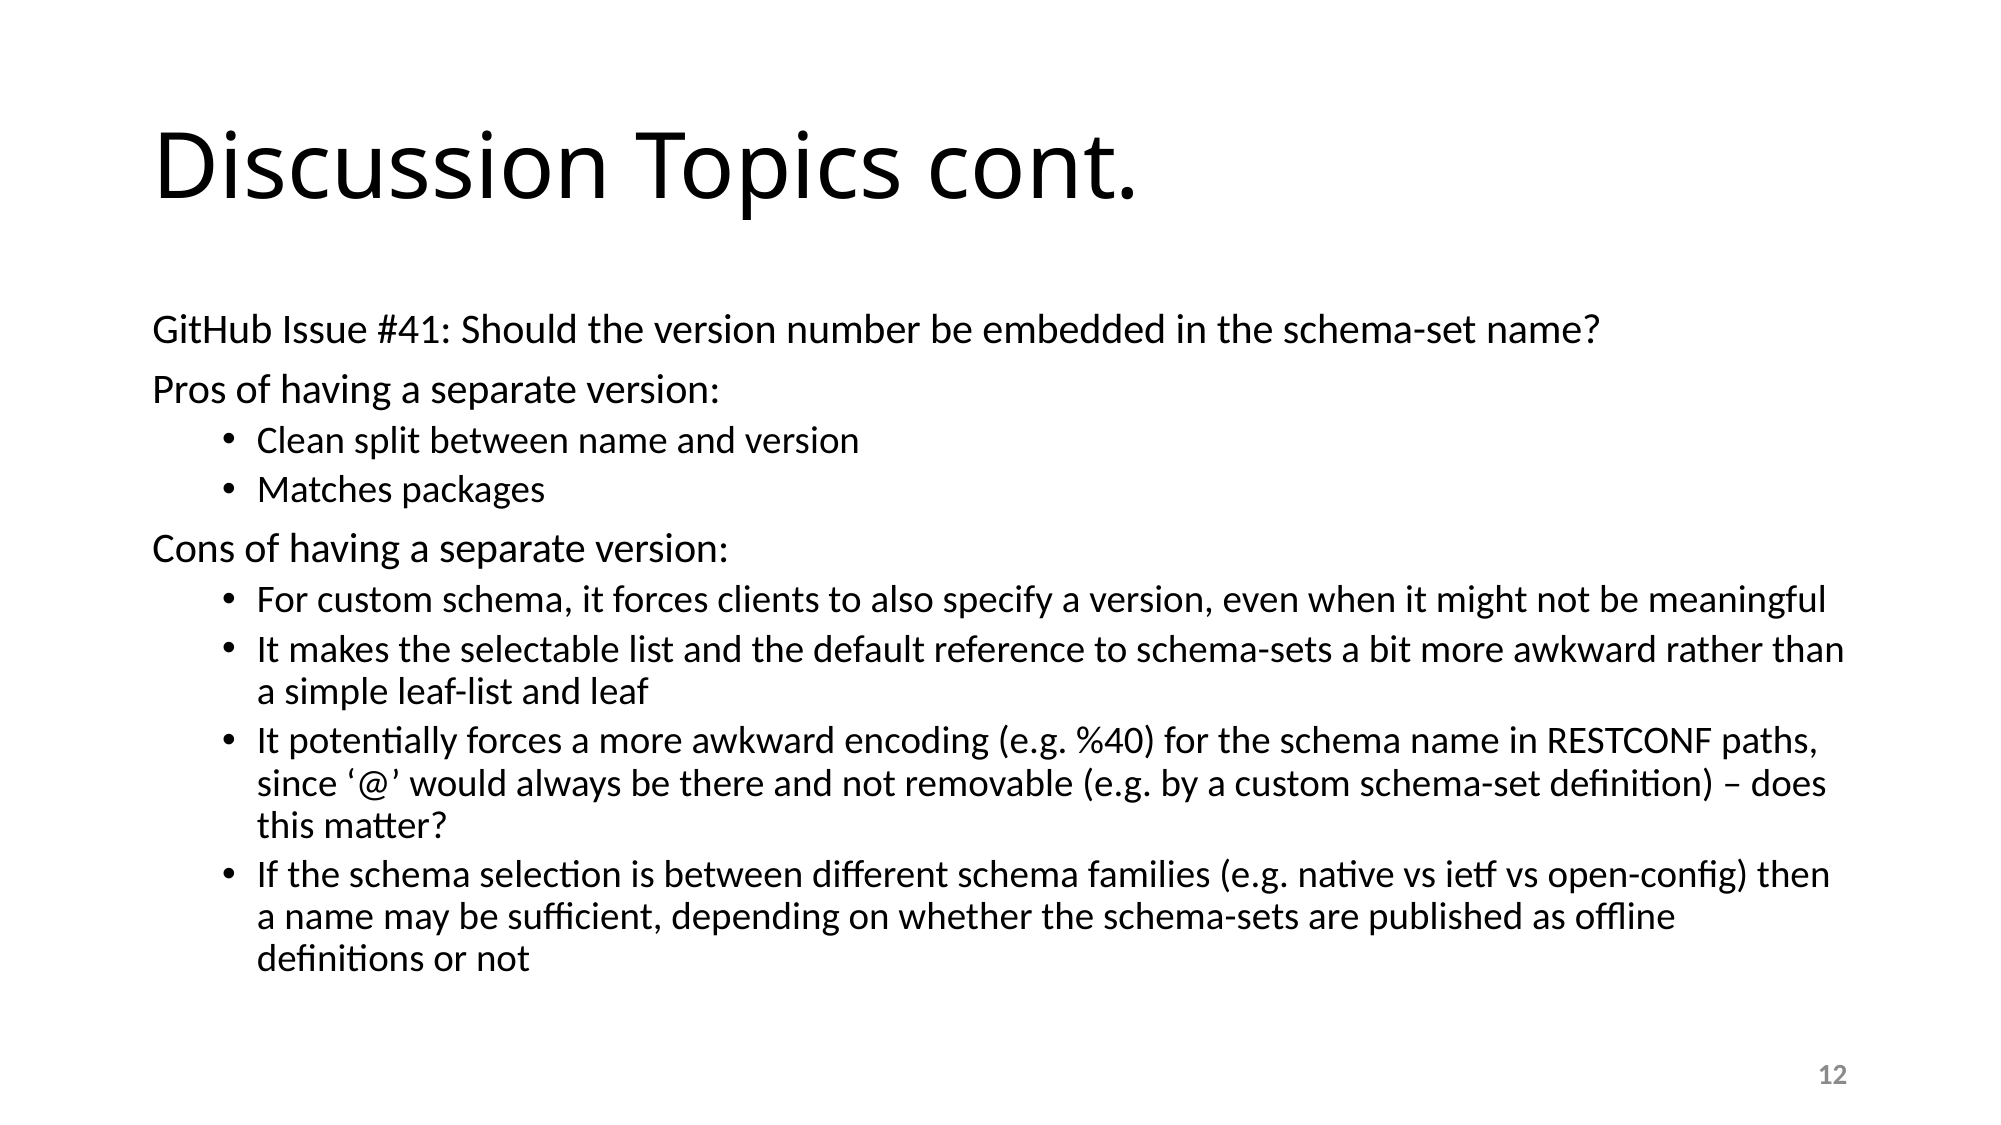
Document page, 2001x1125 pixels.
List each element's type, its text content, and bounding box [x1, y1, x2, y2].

slide_number 12 [1412, 1042, 1863, 1103]
title Discussion Topics cont. [137, 59, 1863, 278]
list GitHub Issue #41: Should the version number be embedded in the schema-set name? Pros of having a separate version: Clean split between name and version Matches packages Cons of having a separate version: For custom schema, it forces clients to also specify a version, even when it might not be meaningful It makes the selectable list and the default reference to schema-sets a bit more awkward rather than a simple leaf-list and leaf It potentially forces a more awkward encoding (e.g. %40) for the schema name in RESTCONF paths, since ‘@’ would always be there and not removable (e.g. by a custom schema-set definition) – does this matter? If the schema selection is between different schema families (e.g. native vs ietf vs open-config) then a name may be sufficient, depending on whether the schema-sets are published as offline definitions or not [137, 299, 1863, 1014]
